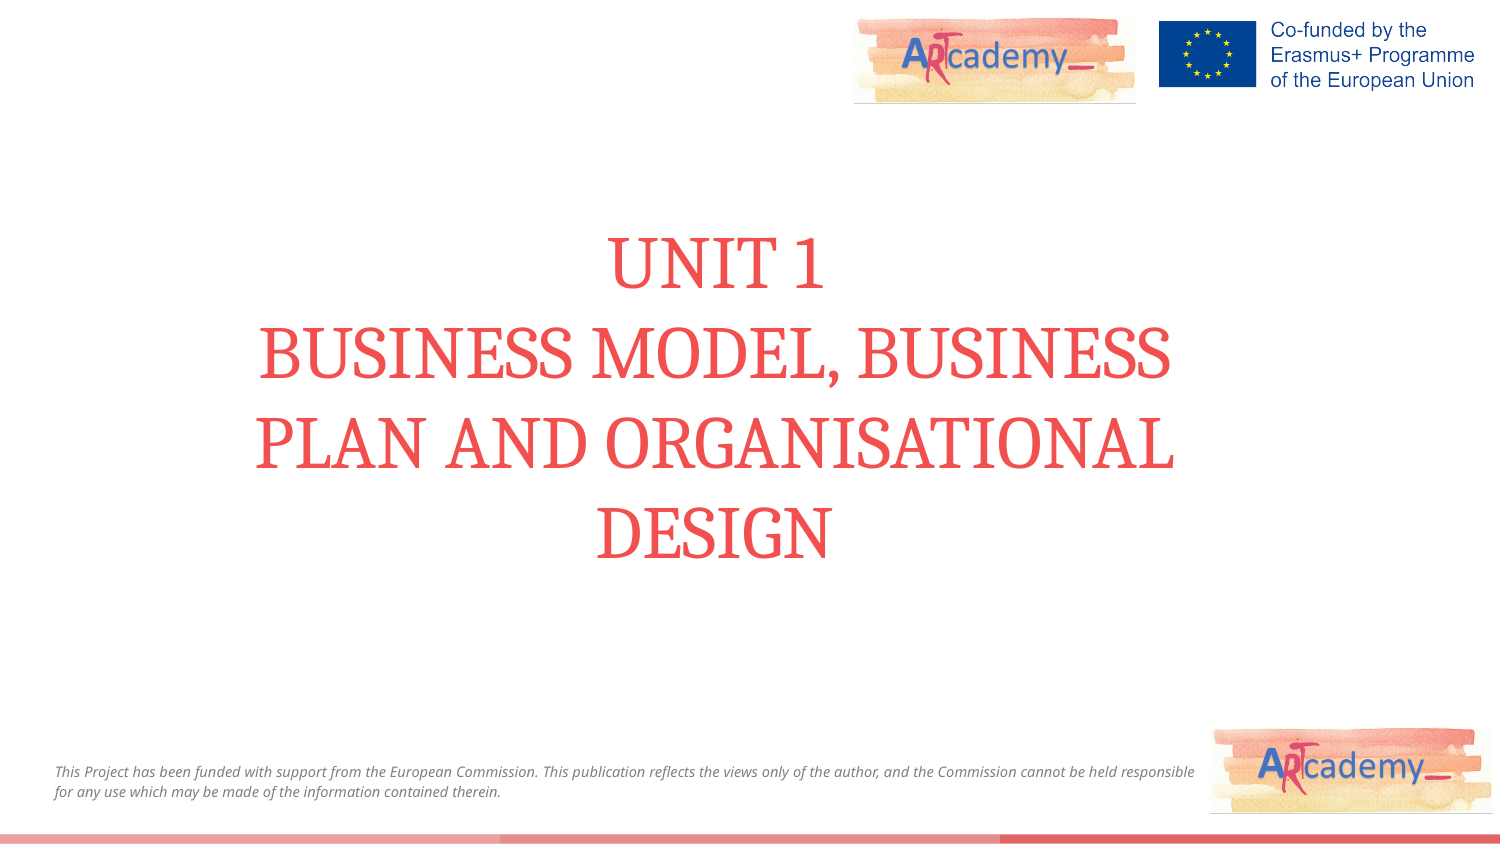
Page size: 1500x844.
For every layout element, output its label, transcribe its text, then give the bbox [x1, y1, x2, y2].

picture [854, 0, 1137, 134]
text_box This Project has been funded with support from the European Commission. This publication reflects the views only of the author, and the Commission cannot be held responsible for any use which may be made of the information contained therein. [39, 754, 1205, 799]
picture [1158, 21, 1474, 91]
picture [1210, 709, 1493, 844]
title UNIT 1 BUSINESS MODEL, BUSINESS PLAN AND ORGANISATIONAL DESIGN [181, 210, 1249, 589]
